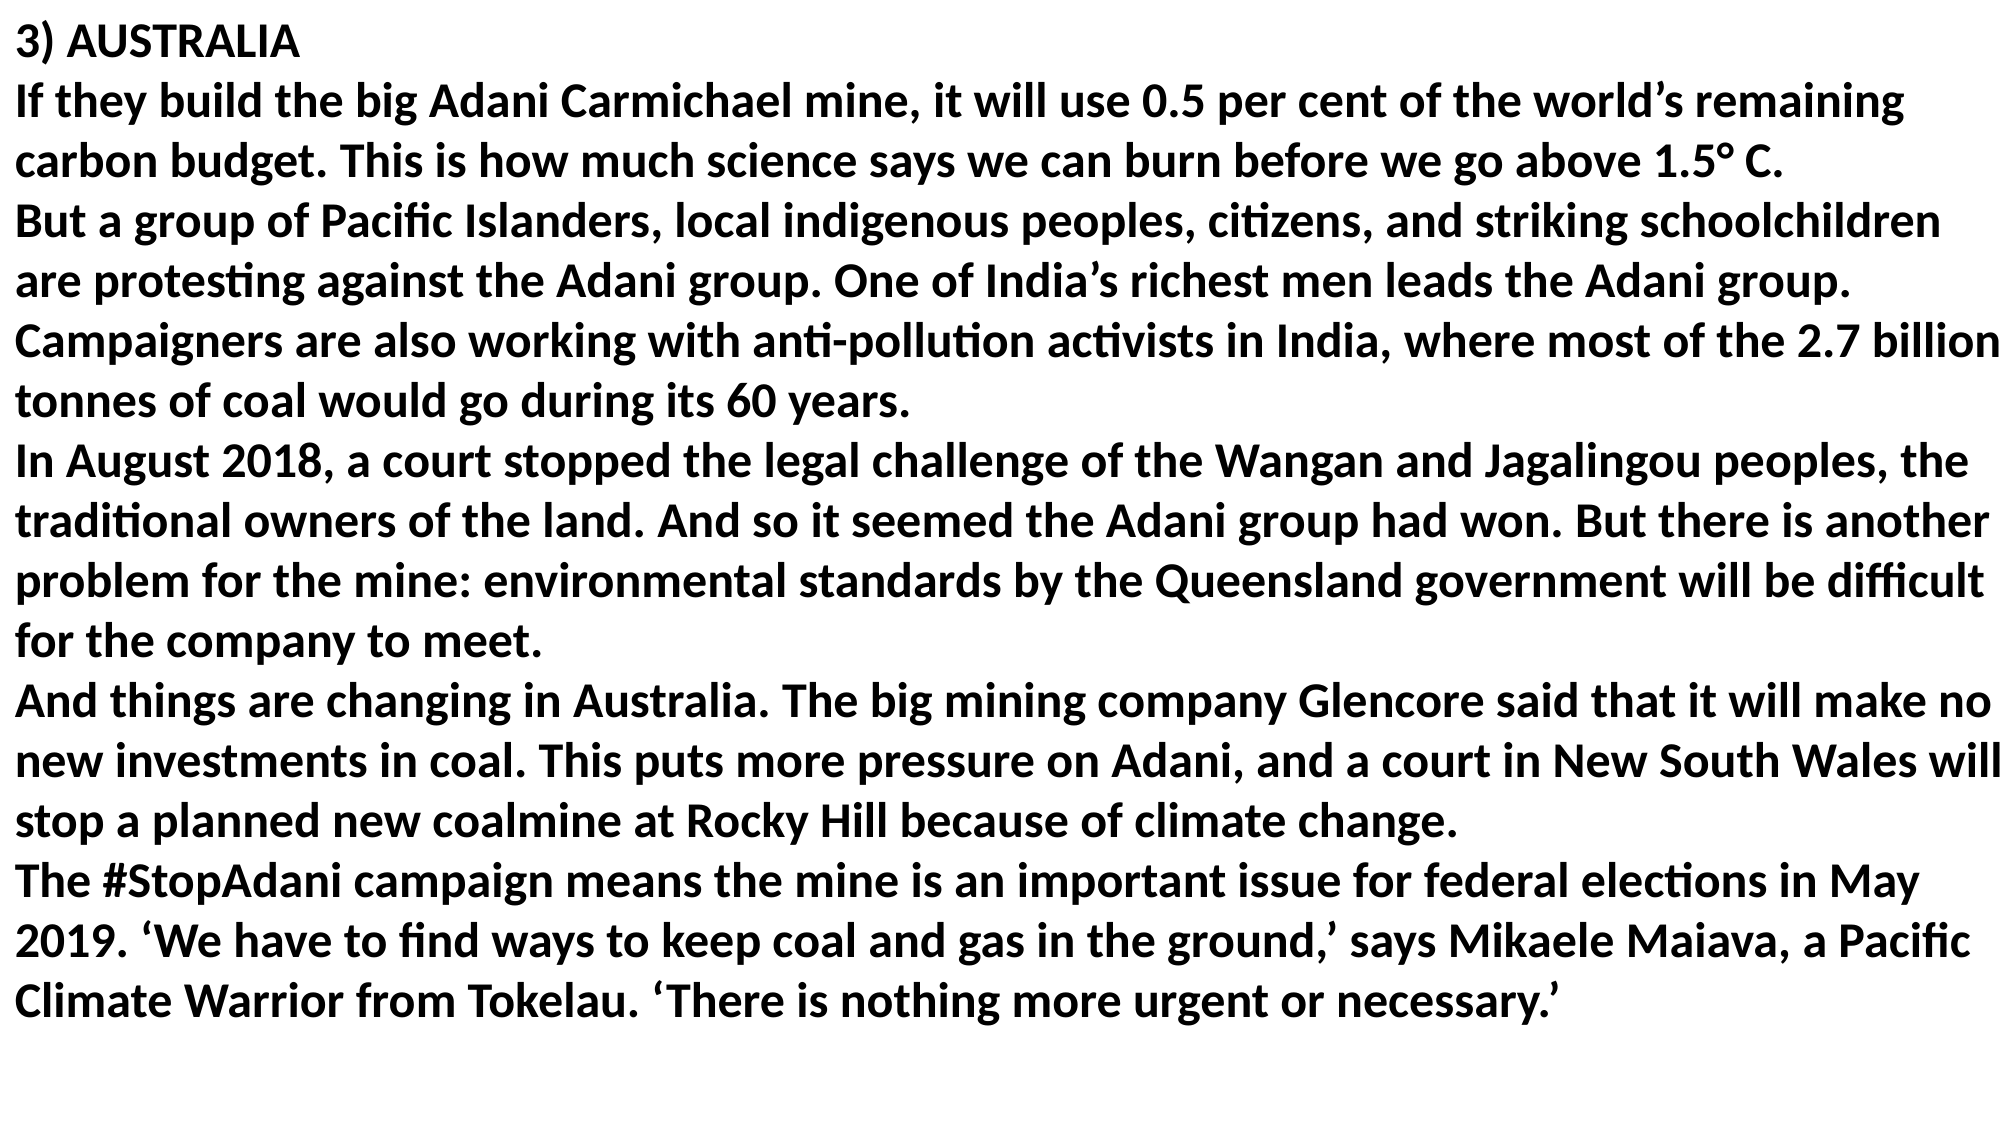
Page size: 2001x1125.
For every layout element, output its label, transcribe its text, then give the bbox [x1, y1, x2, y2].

text_box 3) AUSTRALIA If they build the big Adani Carmichael mine, it will use 0.5 per cent of the world’s remaining carbon budget. This is how much science says we can burn before we go above 1.5° C. But a group of Pacific Islanders, local indigenous peoples, citizens, and striking schoolchildren are protesting against the Adani group. One of India’s richest men leads the Adani group. Campaigners are also working with anti-pollution activists in India, where most of the 2.7 billion tonnes of coal would go during its 60 years. In August 2018, a court stopped the legal challenge of the Wangan and Jagalingou peoples, the traditional owners of the land. And so it seemed the Adani group had won. But there is another problem for the mine: environmental standards by the Queensland government will be difficult for the company to meet. And things are changing in Australia. The big mining company Glencore said that it will make no new investments in coal. This puts more pressure on Adani, and a court in New South Wales will stop a planned new coalmine at Rocky Hill because of climate change. The #StopAdani campaign means the mine is an important issue for federal elections in May 2019. ‘We have to find ways to keep coal and gas in the ground,’ says Mikaele Maiava, a Pacific Climate Warrior from Tokelau. ‘There is nothing more urgent or necessary.’ [0, 0, 2000, 1093]
